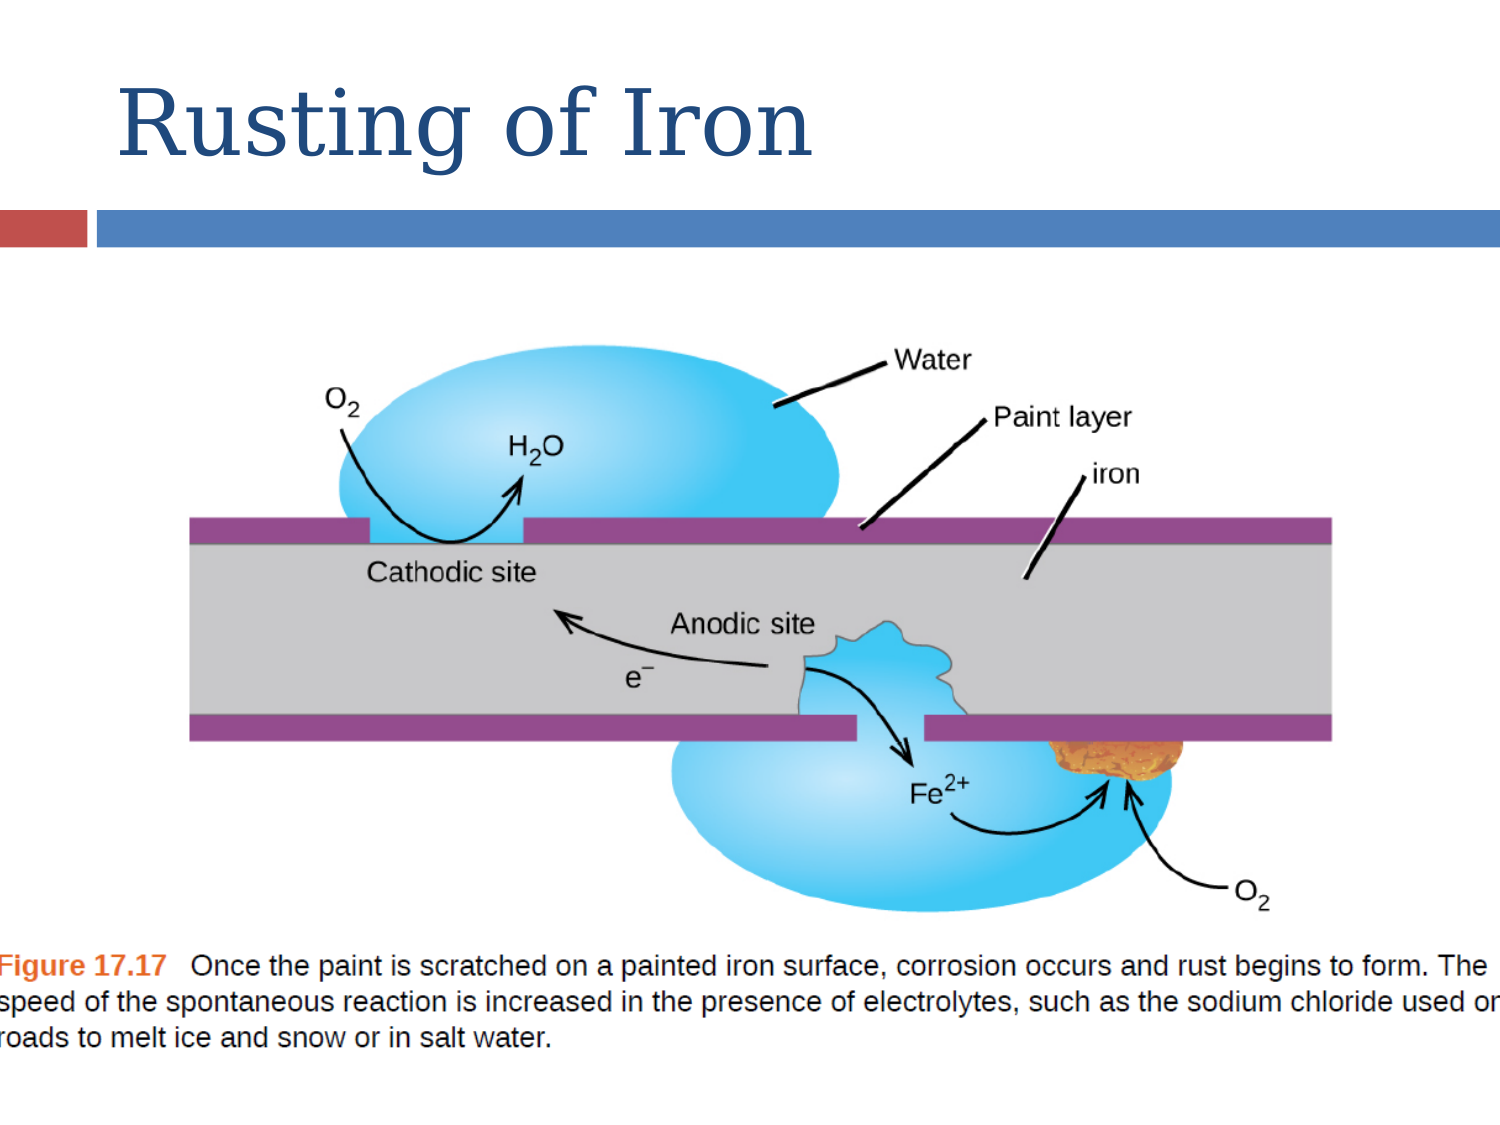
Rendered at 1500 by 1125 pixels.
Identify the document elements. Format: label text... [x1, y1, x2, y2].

picture [0, 323, 1500, 1061]
title Rusting of Iron [100, 37, 1438, 200]
